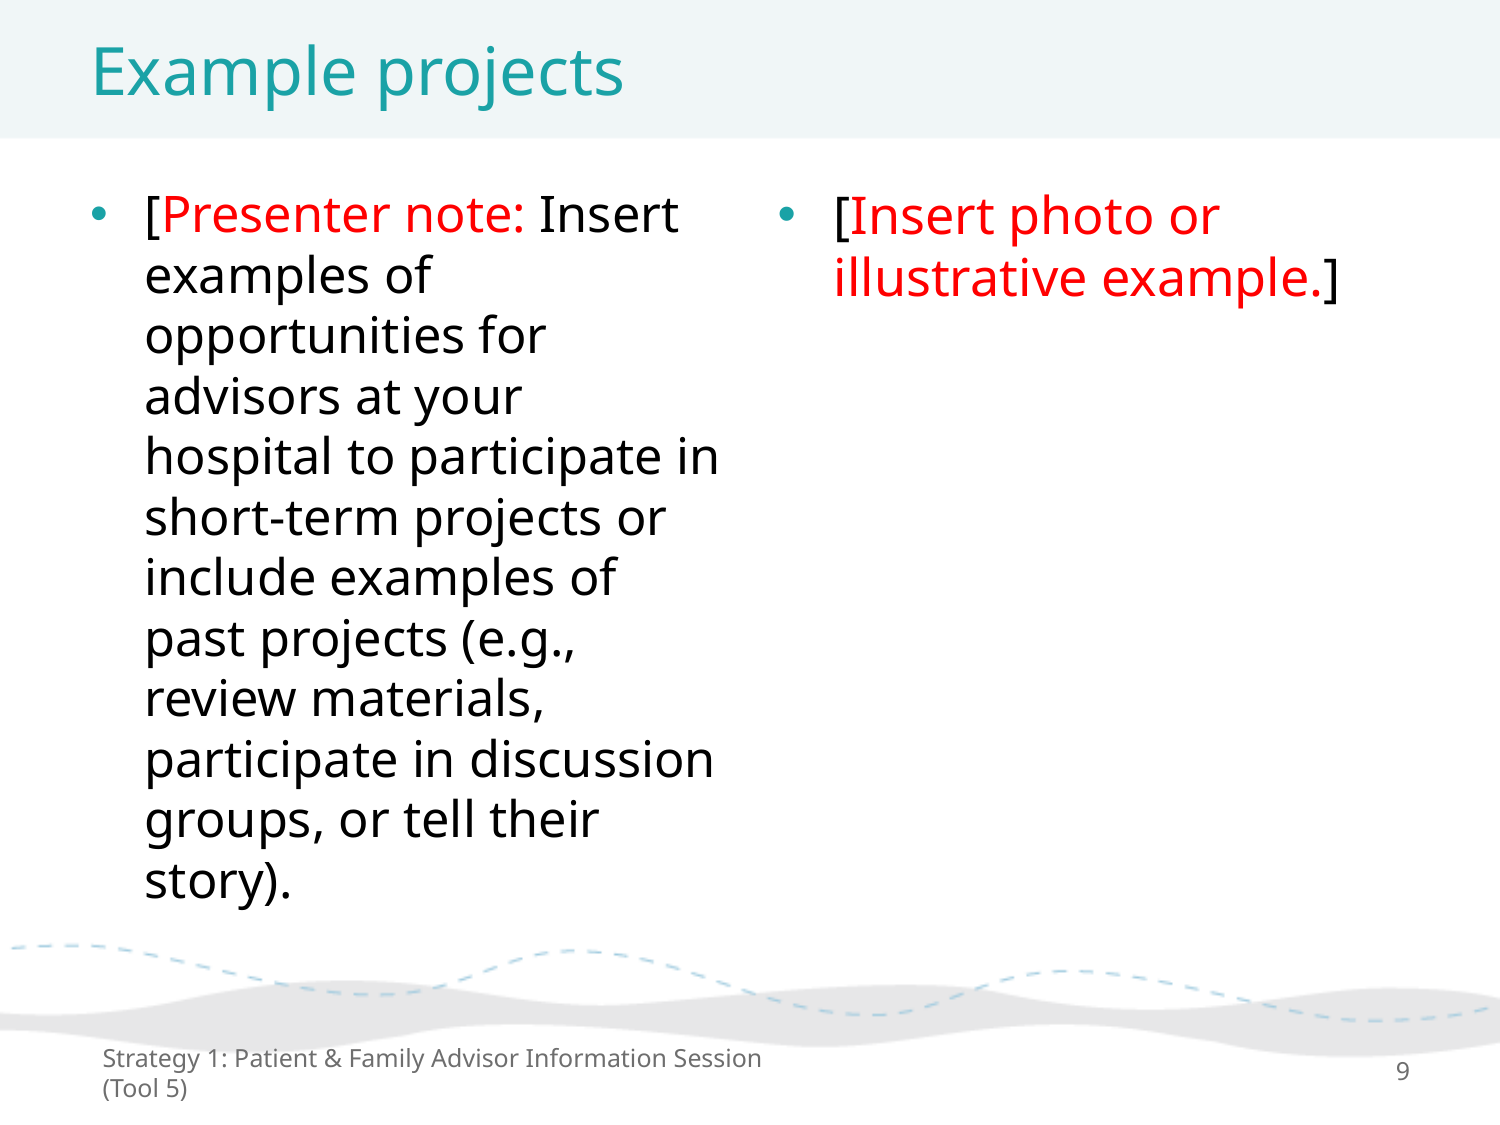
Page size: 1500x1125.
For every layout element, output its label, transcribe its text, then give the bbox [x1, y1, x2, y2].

footer Strategy 1: Patient & Family Advisor Information Session (Tool 5) [87, 1042, 800, 1103]
slide_number 9 [1074, 1042, 1425, 1103]
list [Presenter note: Insert examples of opportunities for advisors at your hospital to participate in short-term projects or include examples of past projects (e.g., review materials, participate in discussion groups, or tell their story). [75, 174, 738, 918]
list [Insert photo or illustrative example.] [762, 174, 1425, 918]
title Example projects [75, 0, 1425, 138]
picture [0, 0, 1500, 1125]
